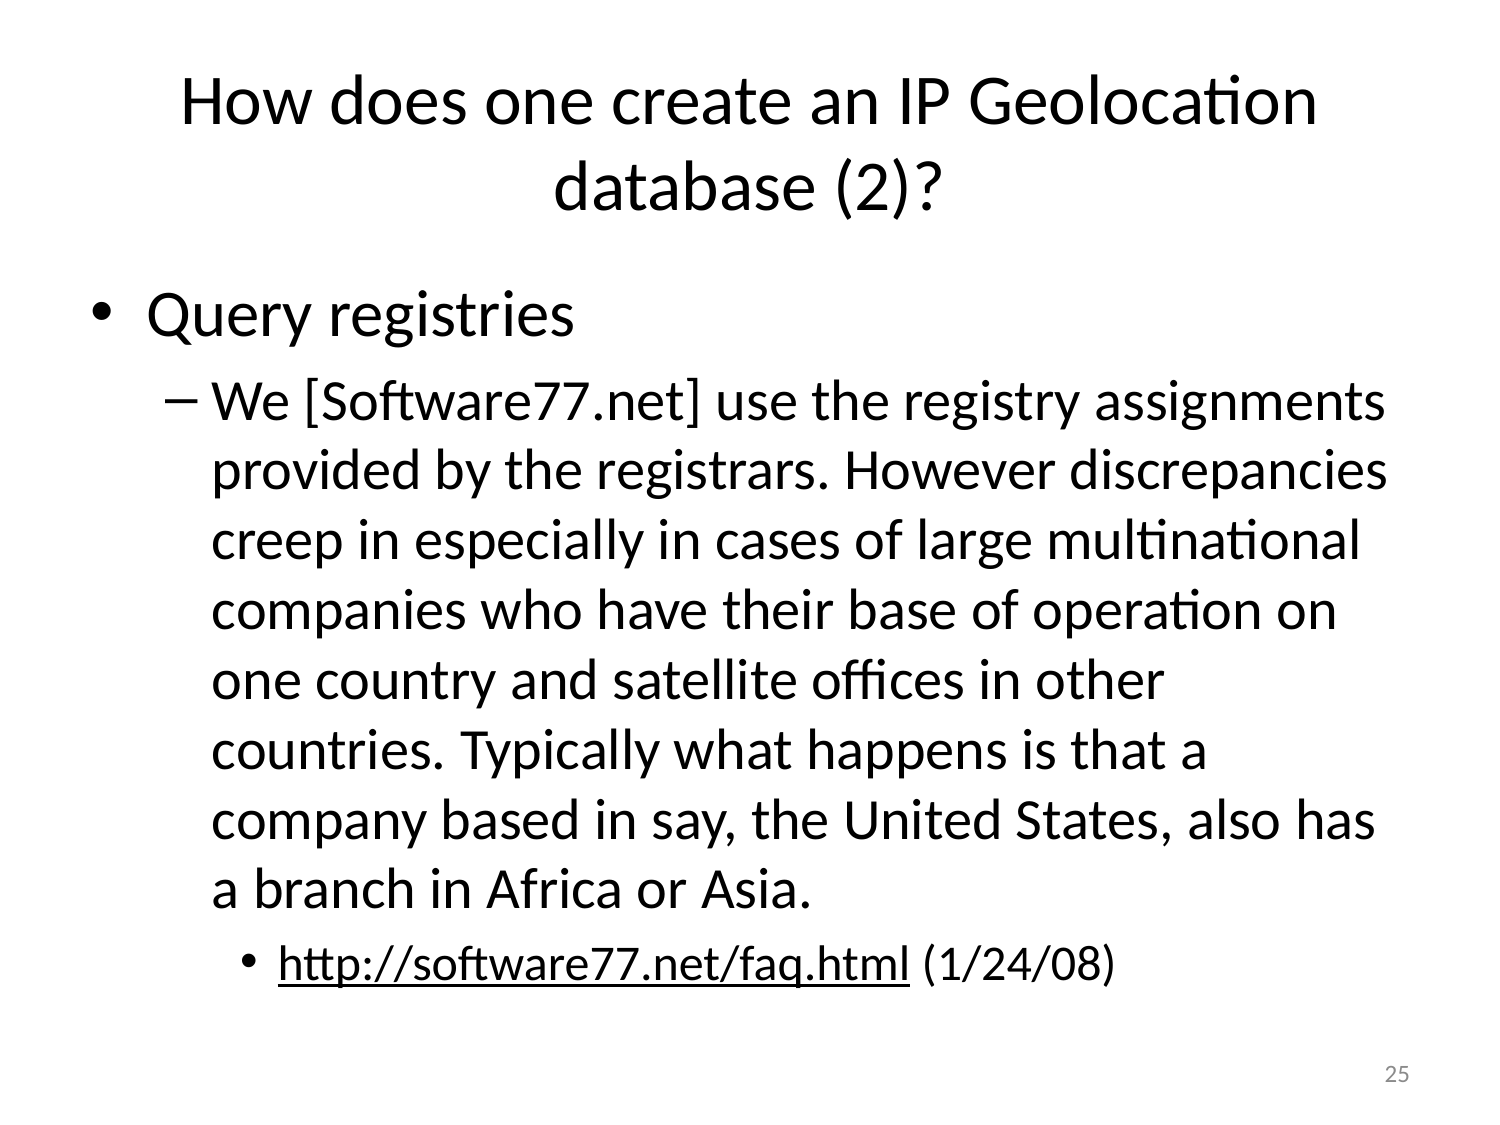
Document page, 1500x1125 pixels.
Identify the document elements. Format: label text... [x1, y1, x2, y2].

title How does one create an IP Geolocation database (2)? [75, 45, 1425, 233]
list Query registries We [Software77.net] use the registry assignments provided by the registrars. However discrepancies creep in especially in cases of large multinational companies who have their base of operation on one country and satellite offices in other countries. Typically what happens is that a company based in say, the United States, also has a branch in Africa or Asia. http://software77.net/faq.html (1/24/08) [75, 262, 1425, 1005]
slide_number 25 [1074, 1042, 1425, 1103]
